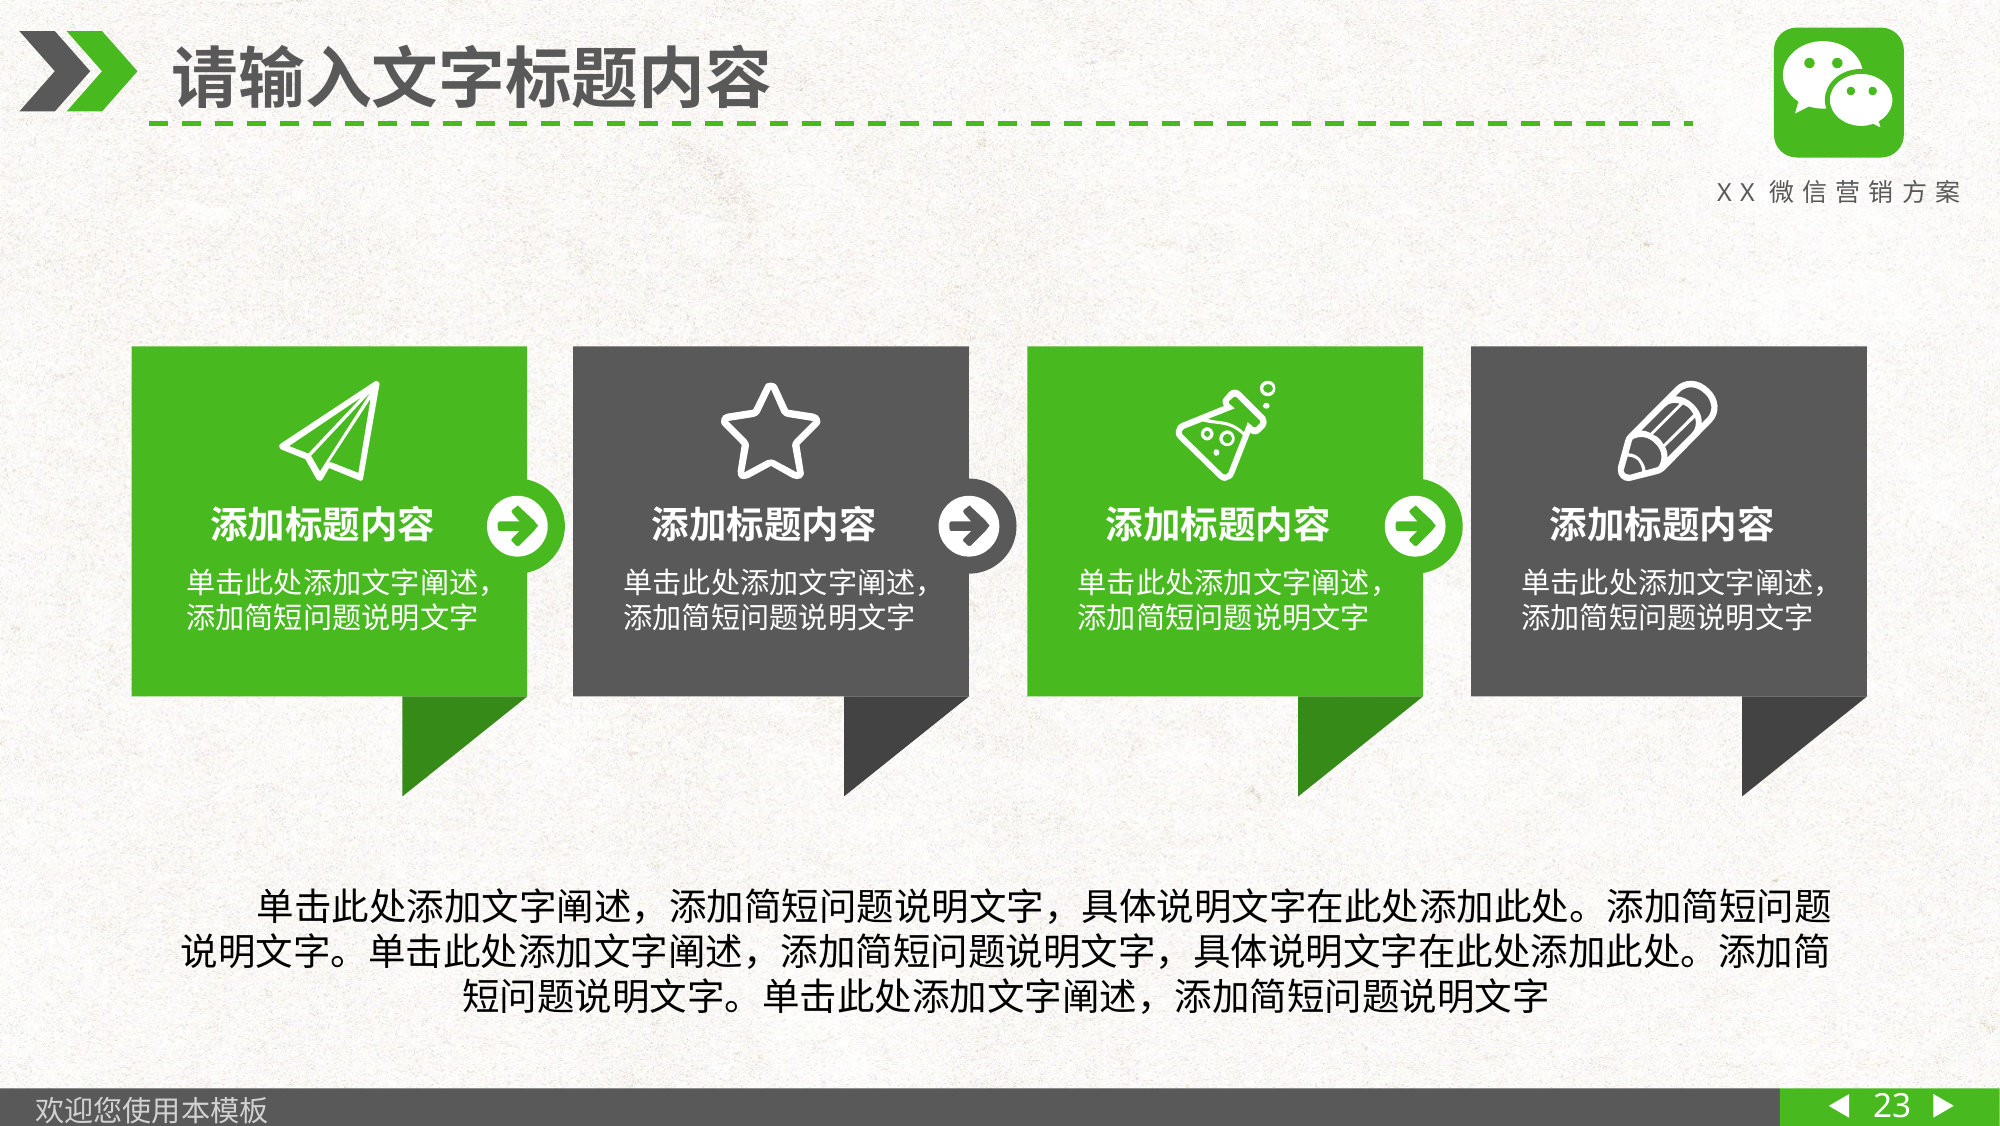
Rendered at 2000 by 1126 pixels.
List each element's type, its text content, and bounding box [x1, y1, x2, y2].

text_box [17, 28, 92, 114]
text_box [1027, 346, 1424, 797]
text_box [1692, 27, 1986, 215]
text_box 单击此处添加文字阐述，添加简短问题说明文字，具体说明文字在此处添加此处。添加简短问题说明文字。单击此处添加文字阐述，添加简短问题说明文字，具体说明文字在此处添加此处。添加简短问题说明文字。单击此处添加文字阐述，添加简短问题说明文字 [149, 875, 1863, 1025]
text_box 请输入文字标题内容 [125, 28, 1354, 124]
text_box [1521, 500, 1817, 653]
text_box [1077, 500, 1373, 635]
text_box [1470, 346, 1868, 797]
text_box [184, 500, 481, 653]
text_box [623, 500, 919, 635]
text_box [921, 478, 1017, 574]
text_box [1174, 380, 1276, 482]
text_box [572, 346, 970, 797]
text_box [1367, 478, 1463, 574]
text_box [131, 346, 528, 797]
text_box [469, 478, 566, 574]
text_box [64, 28, 140, 114]
picture [0, 0, 2000, 1088]
